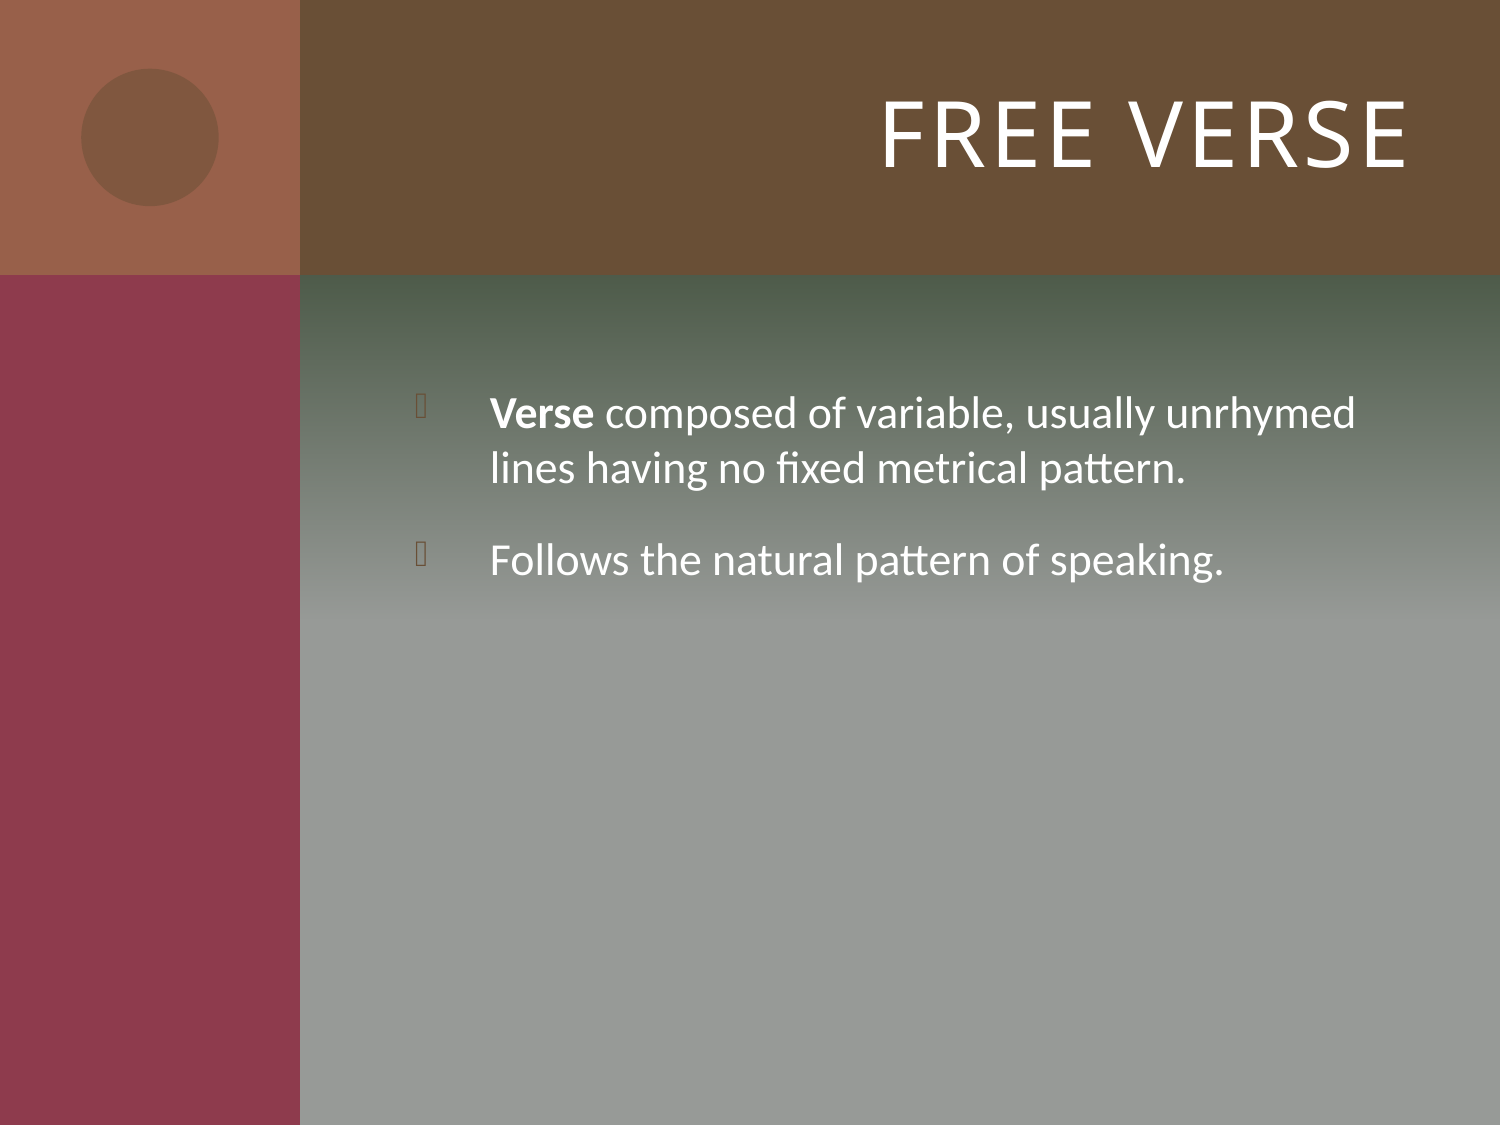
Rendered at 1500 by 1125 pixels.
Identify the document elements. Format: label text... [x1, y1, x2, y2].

list Verse composed of variable, usually unrhymed lines having no fixed metrical pattern. Follows the natural pattern of speaking. [399, 375, 1425, 1005]
title Free Verse [399, 37, 1425, 225]
